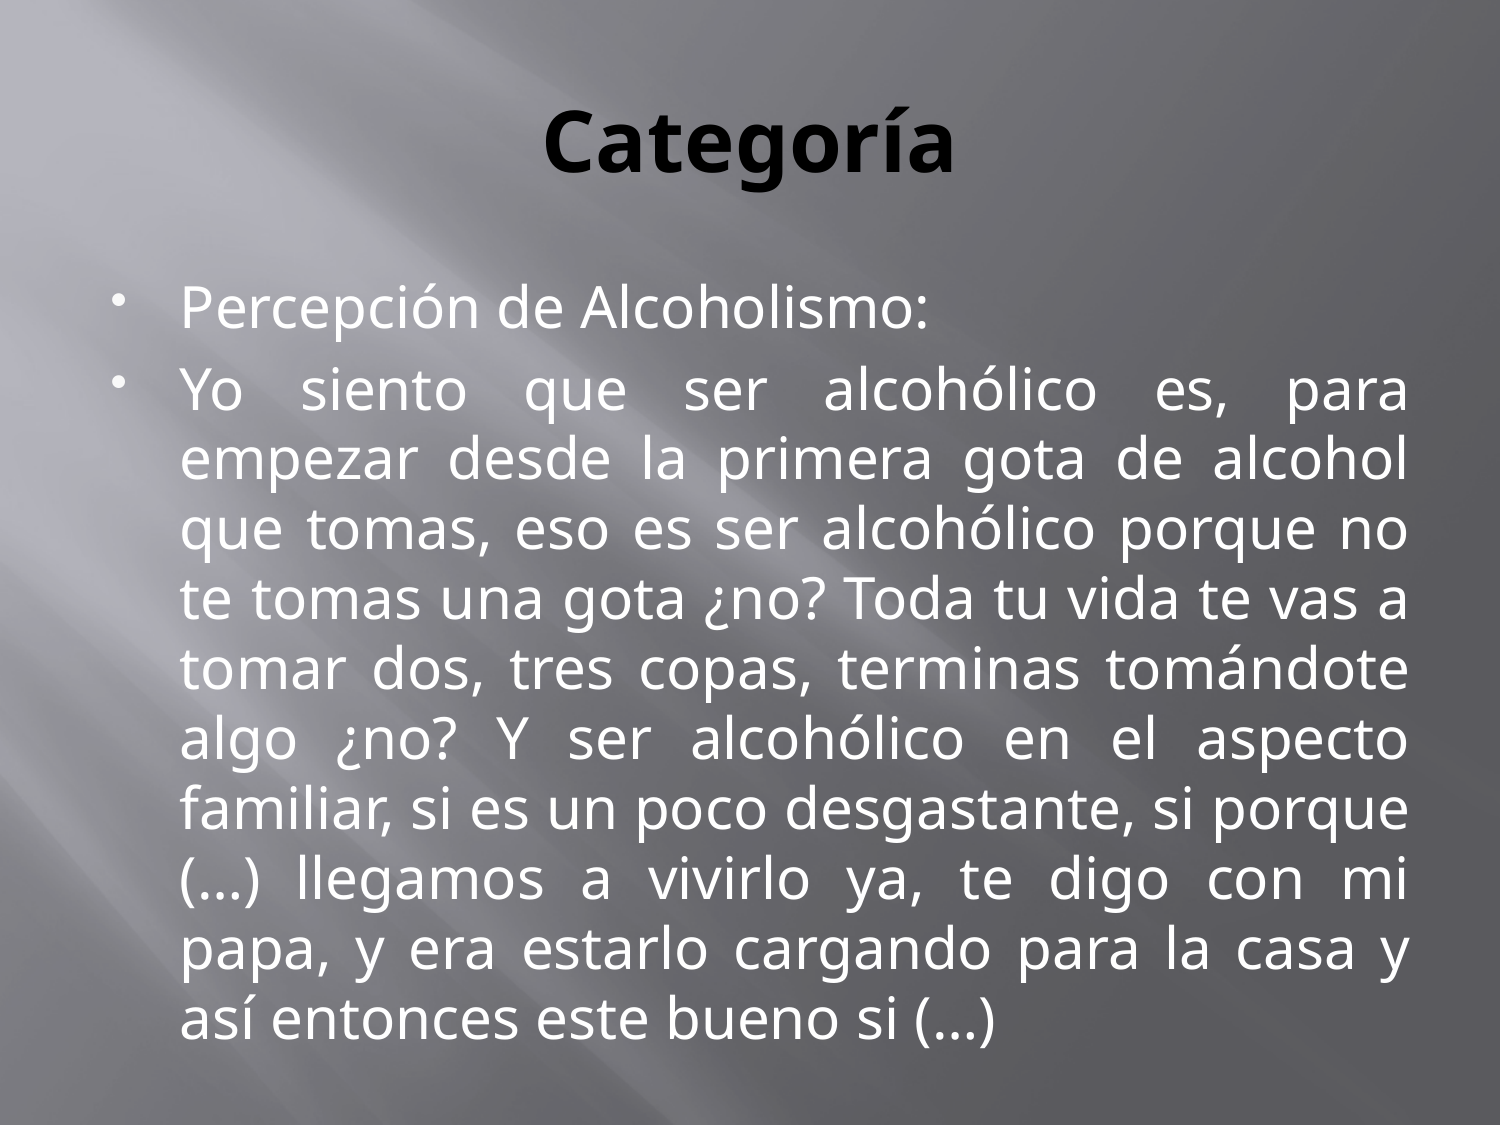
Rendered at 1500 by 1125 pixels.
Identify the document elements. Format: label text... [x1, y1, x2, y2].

title Categoría [75, 45, 1425, 233]
list Percepción de Alcoholismo: Yo siento que ser alcohólico es, para empezar desde la primera gota de alcohol que tomas, eso es ser alcohólico porque no te tomas una gota ¿no? Toda tu vida te vas a tomar dos, tres copas, terminas tomándote algo ¿no? Y ser alcohólico en el aspecto familiar, si es un poco desgastante, si porque (…) llegamos a vivirlo ya, te digo con mi papa, y era estarlo cargando para la casa y así entonces este bueno si (…) [75, 262, 1425, 1035]
